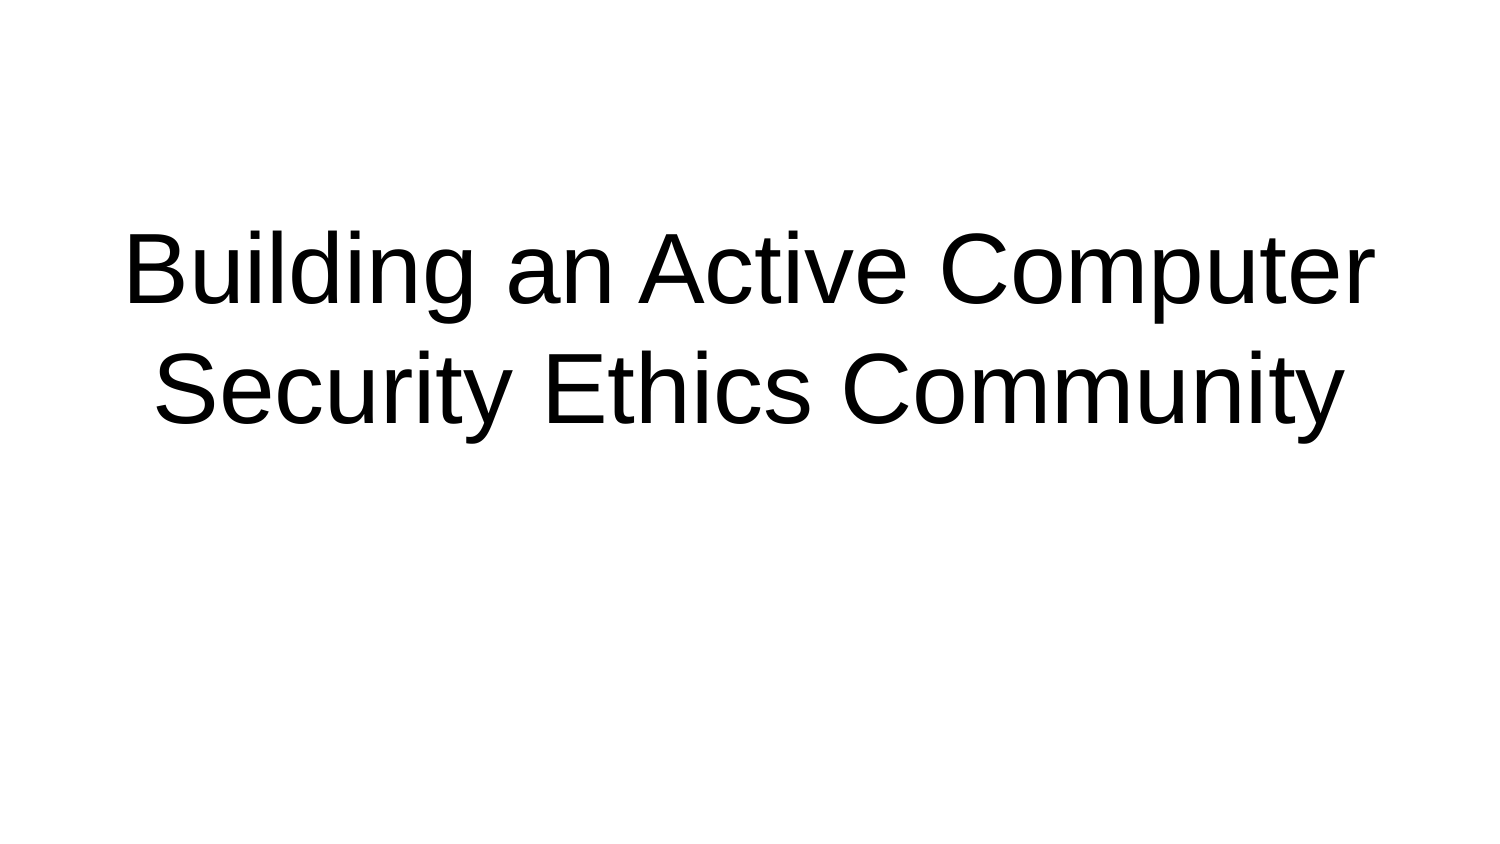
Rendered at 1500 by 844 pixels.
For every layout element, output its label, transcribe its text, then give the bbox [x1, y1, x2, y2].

title Building an Active Computer Security Ethics Community [51, 122, 1449, 459]
